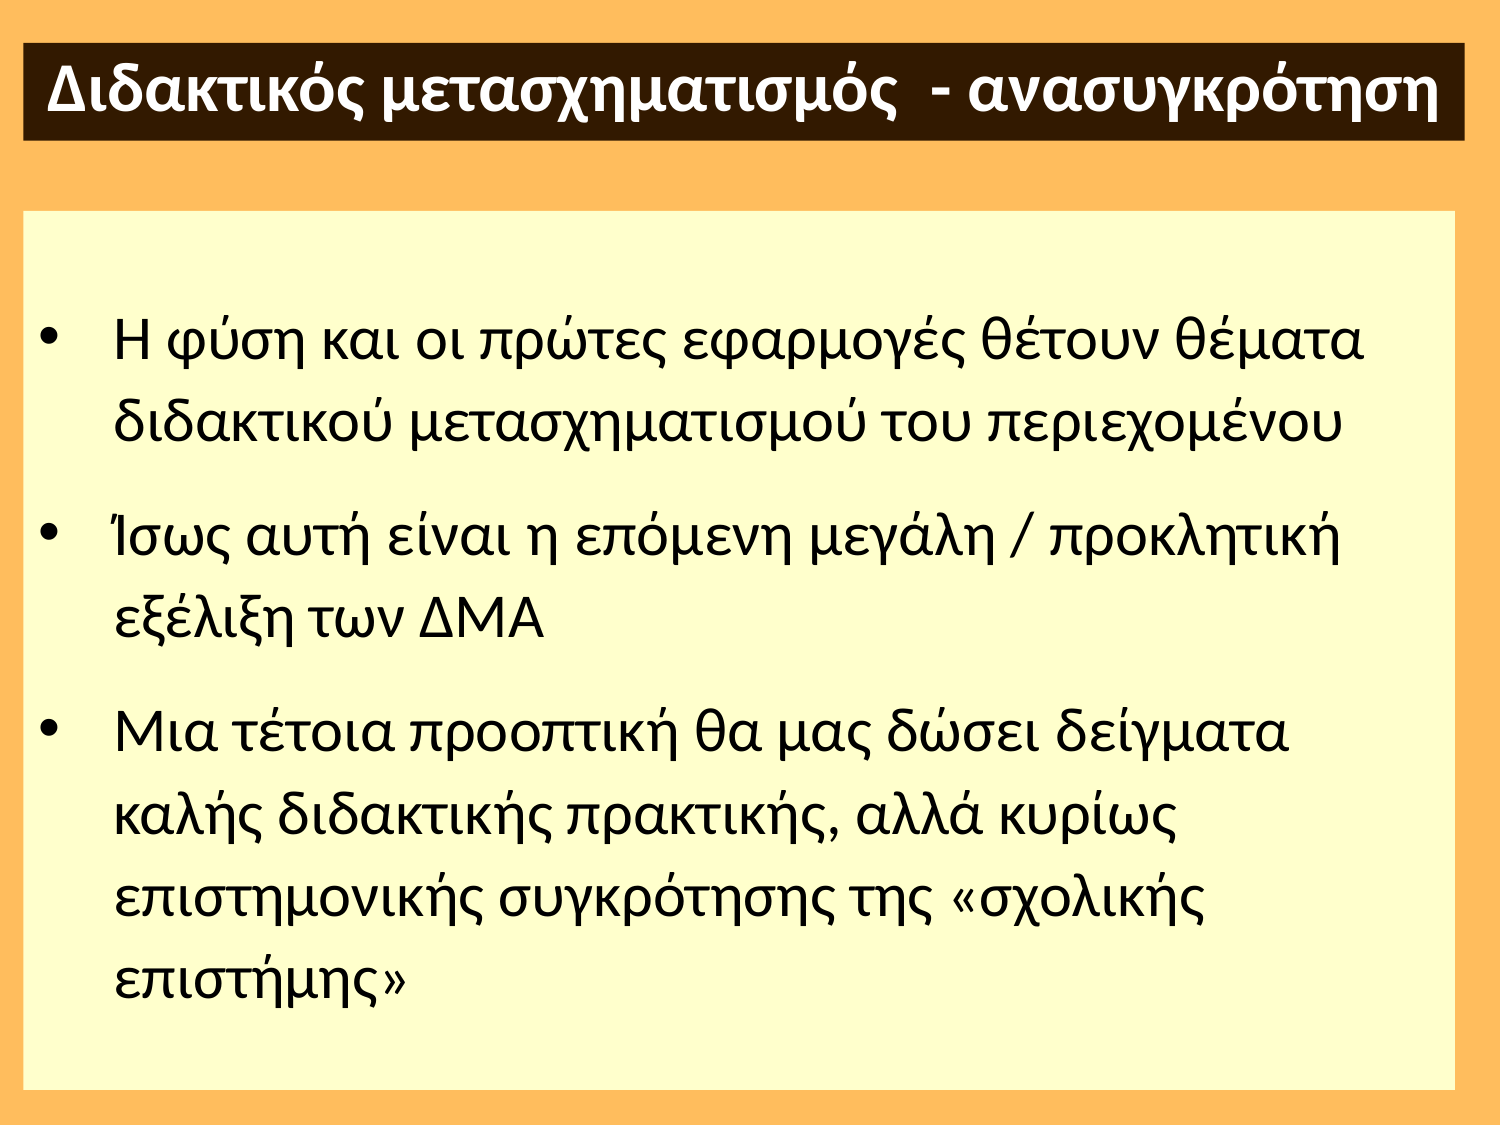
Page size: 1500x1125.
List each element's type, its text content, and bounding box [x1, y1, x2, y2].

text_box Η φύση και οι πρώτες εφαρμογές θέτουν θέματα διδακτικού μετασχηματισμού του περιεχομένου Ίσως αυτή είναι η επόμενη μεγάλη / προκλητική εξέλιξη των ΔΜΑ Μια τέτοια προοπτική θα μας δώσει δείγματα καλής διδακτικής πρακτικής, αλλά κυρίως επιστημονικής συγκρότησης της «σχολικής επιστήμης» [23, 210, 1455, 1090]
text_box Διδακτικός μετασχηματισμός - ανασυγκρότηση [23, 42, 1465, 141]
